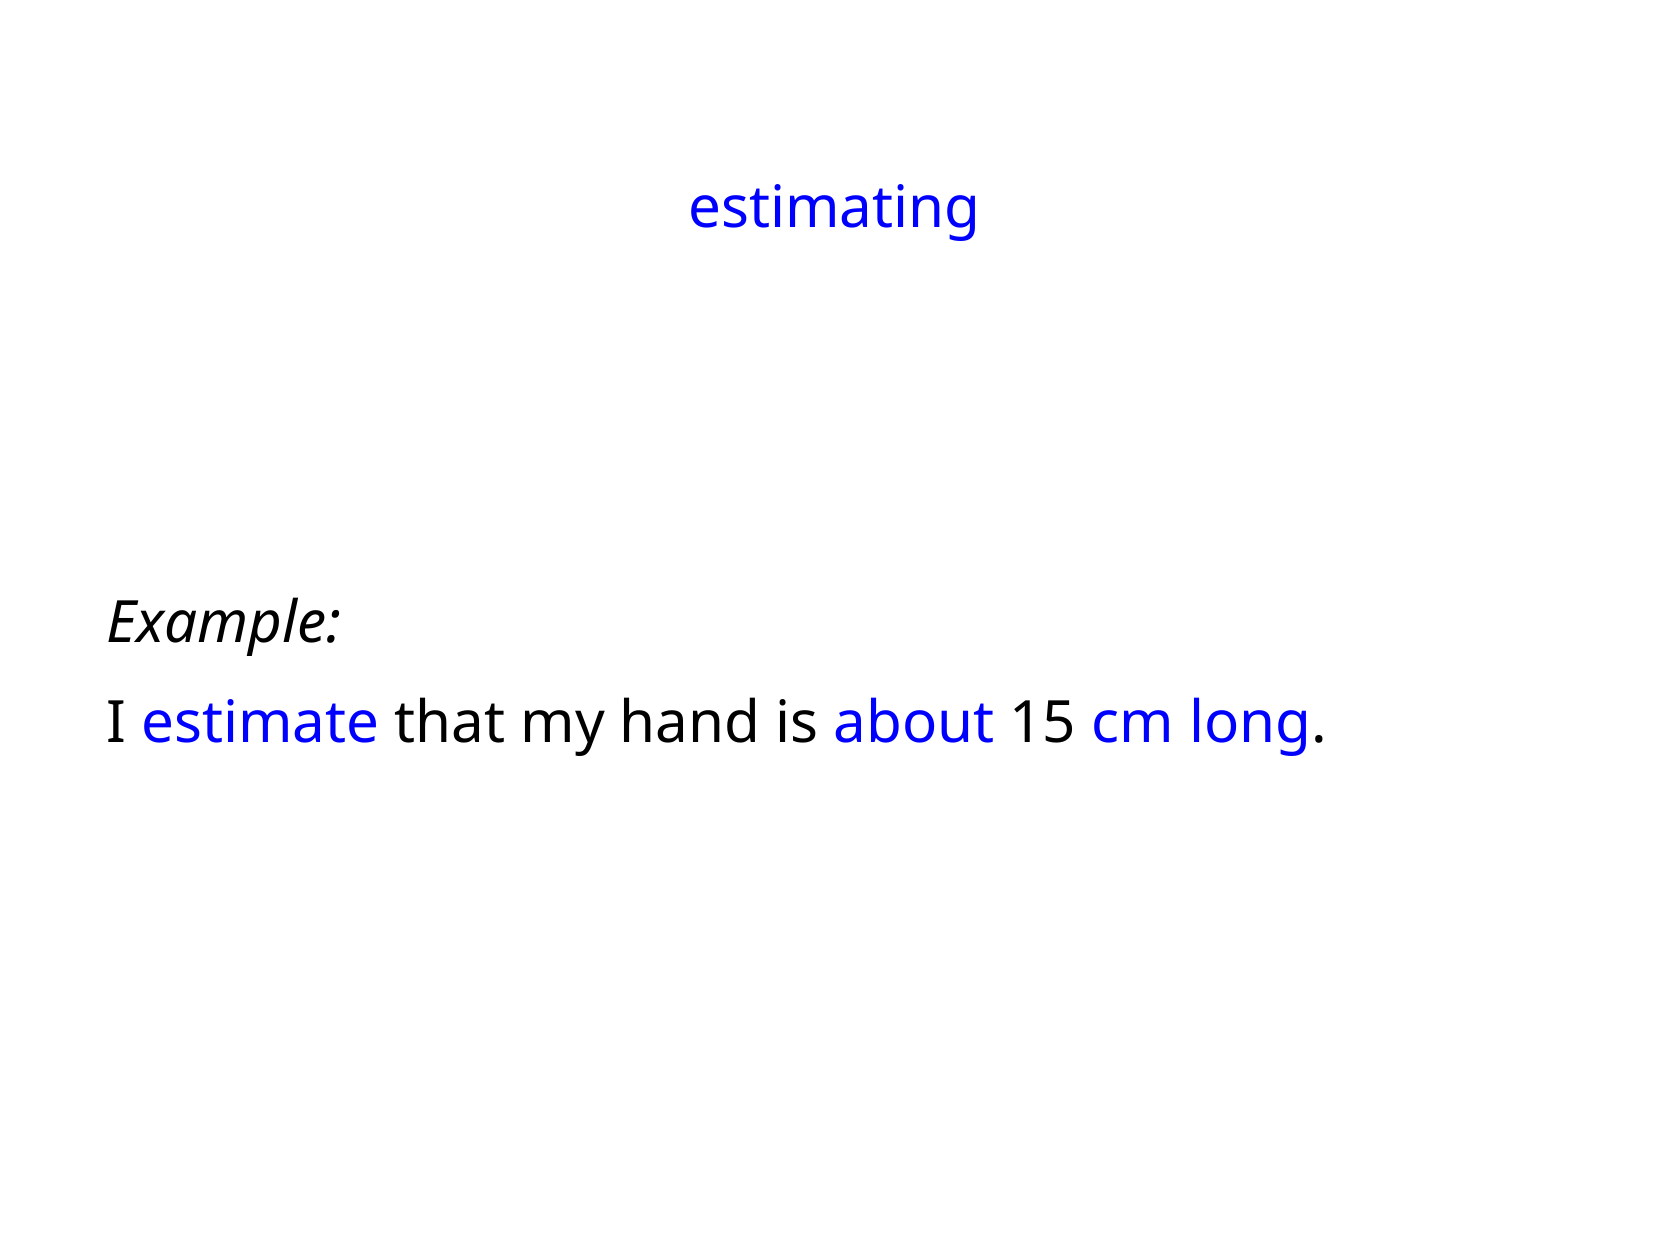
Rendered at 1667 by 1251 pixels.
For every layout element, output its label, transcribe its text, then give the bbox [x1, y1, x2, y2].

text_box Example: I estimate that my hand is about 15 cm long. [91, 566, 1591, 762]
text_box estimating [73, 152, 1595, 247]
